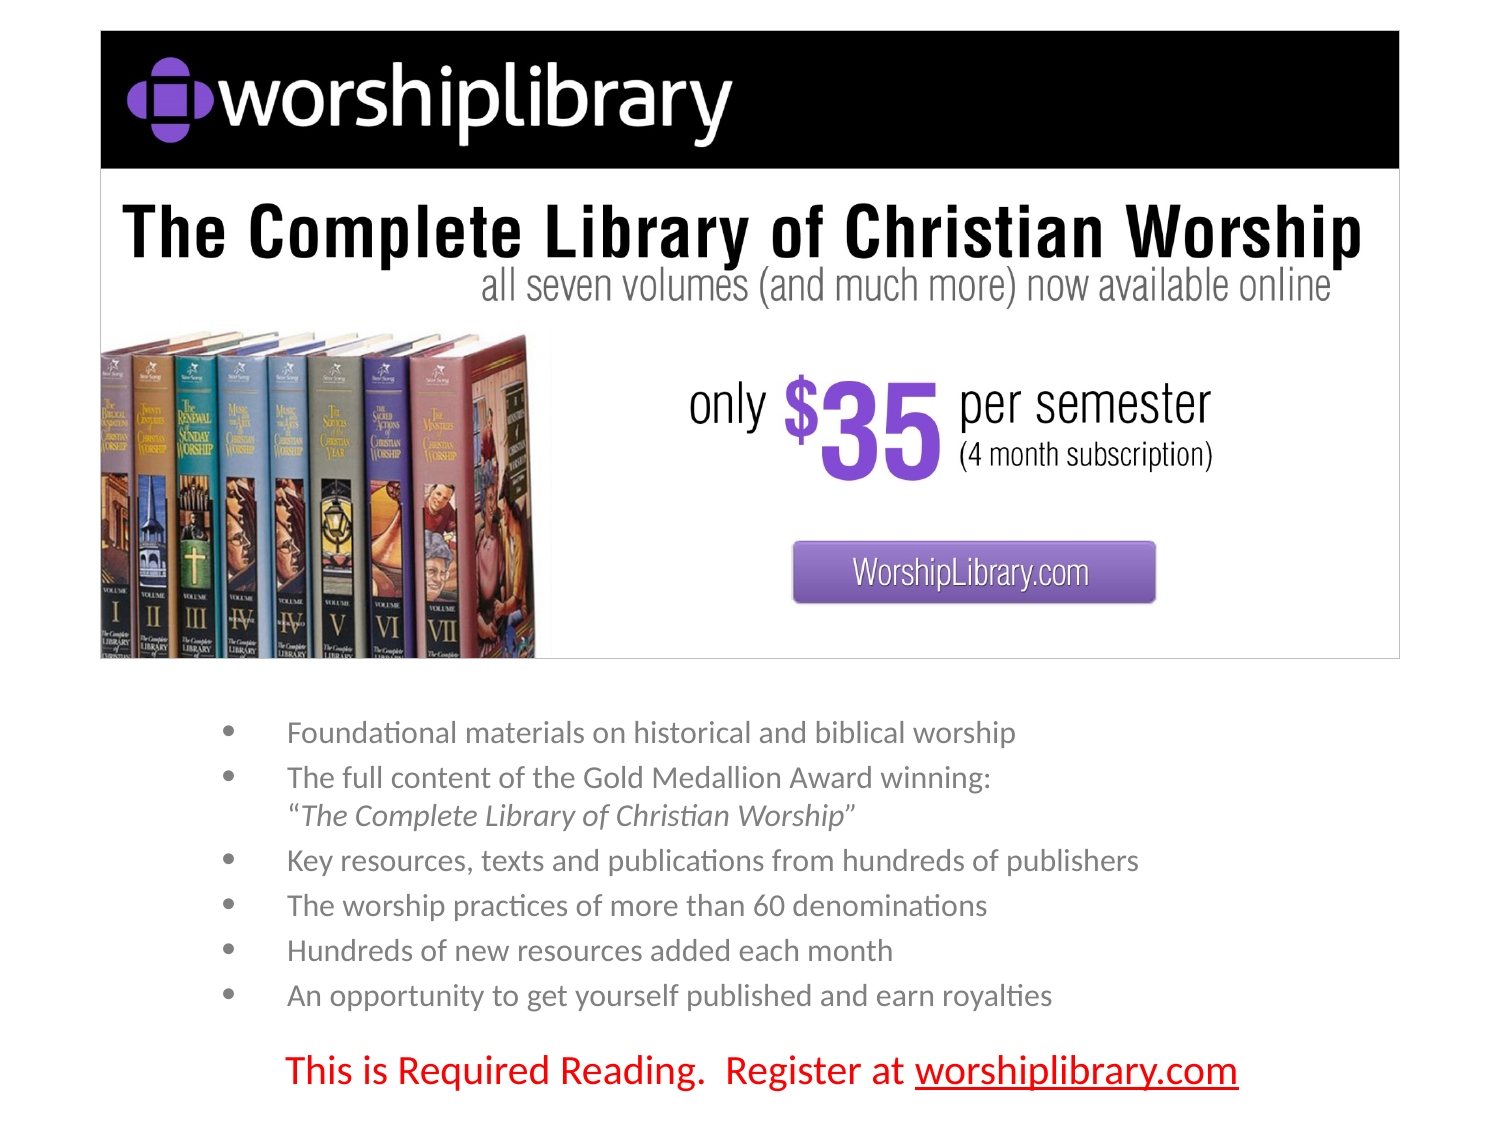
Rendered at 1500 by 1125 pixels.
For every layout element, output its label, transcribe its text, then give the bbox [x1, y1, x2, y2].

picture [100, 30, 1400, 659]
subtitle Foundational materials on historical and biblical worship The full content of the Gold Medallion Award winning: “The Complete Library of Christian Worship” Key resources, texts and publications from hundreds of publishers The worship practices of more than 60 denominations Hundreds of new resources added each month An opportunity to get yourself published and earn royalties [206, 704, 1329, 1024]
text_box This is Required Reading. Register at worshiplibrary.com [265, 1035, 1258, 1100]
